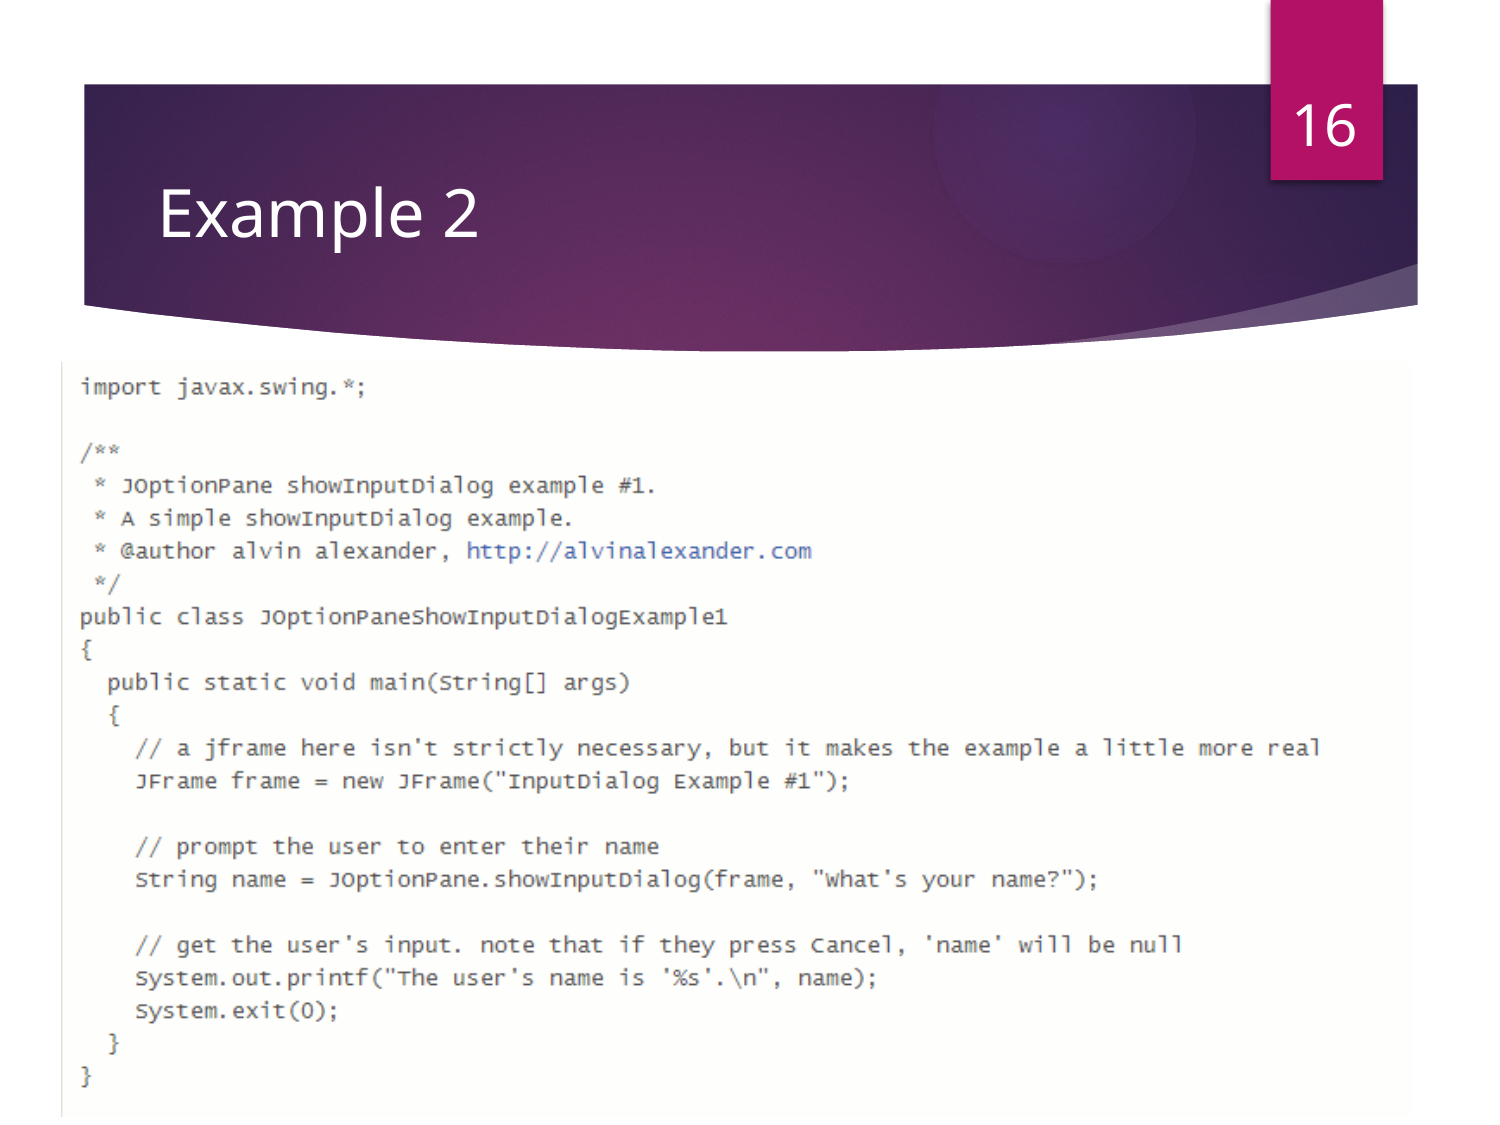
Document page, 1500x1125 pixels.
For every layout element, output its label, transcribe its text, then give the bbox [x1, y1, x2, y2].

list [60, 362, 1413, 1117]
title Example 2 [142, 152, 1183, 269]
slide_number 16 [1259, 48, 1390, 175]
